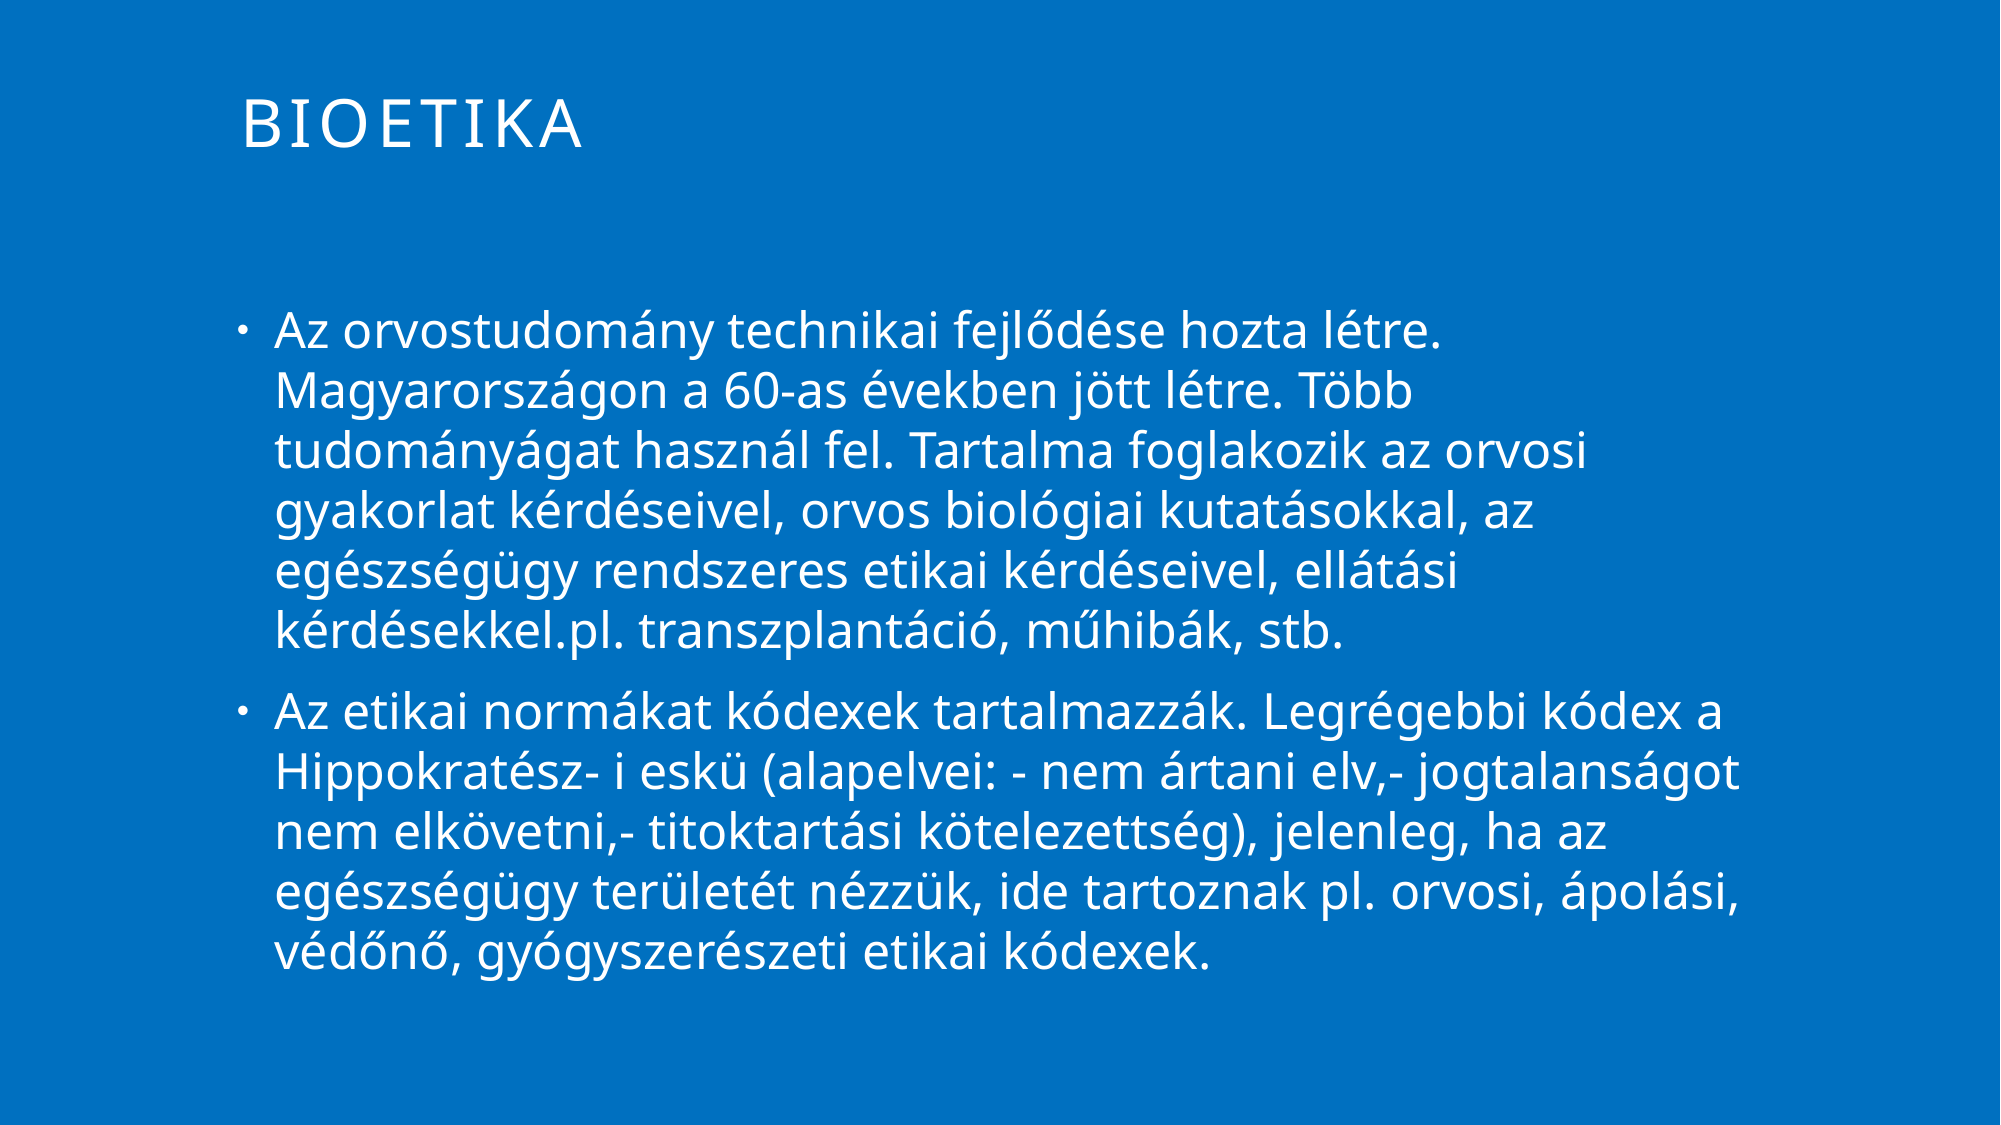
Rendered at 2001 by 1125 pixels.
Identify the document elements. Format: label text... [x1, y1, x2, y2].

title bioetika [225, 0, 1782, 170]
list Az orvostudomány technikai fejlődése hozta létre. Magyarországon a 60-as években jött létre. Több tudományágat használ fel. Tartalma foglakozik az orvosi gyakorlat kérdéseivel, orvos biológiai kutatásokkal, az egészségügy rendszeres etikai kérdéseivel, ellátási kérdésekkel.pl. transzplantáció, műhibák, stb. Az etikai normákat kódexek tartalmazzák. Legrégebbi kódex a Hippokratész- i eskü (alapelvei: - nem ártani elv,- jogtalanságot nem elkövetni,- titoktartási kötelezettség), jelenleg, ha az egészségügy területét nézzük, ide tartoznak pl. orvosi, ápolási, védőnő, gyógyszerészeti etikai kódexek. [221, 291, 1779, 935]
